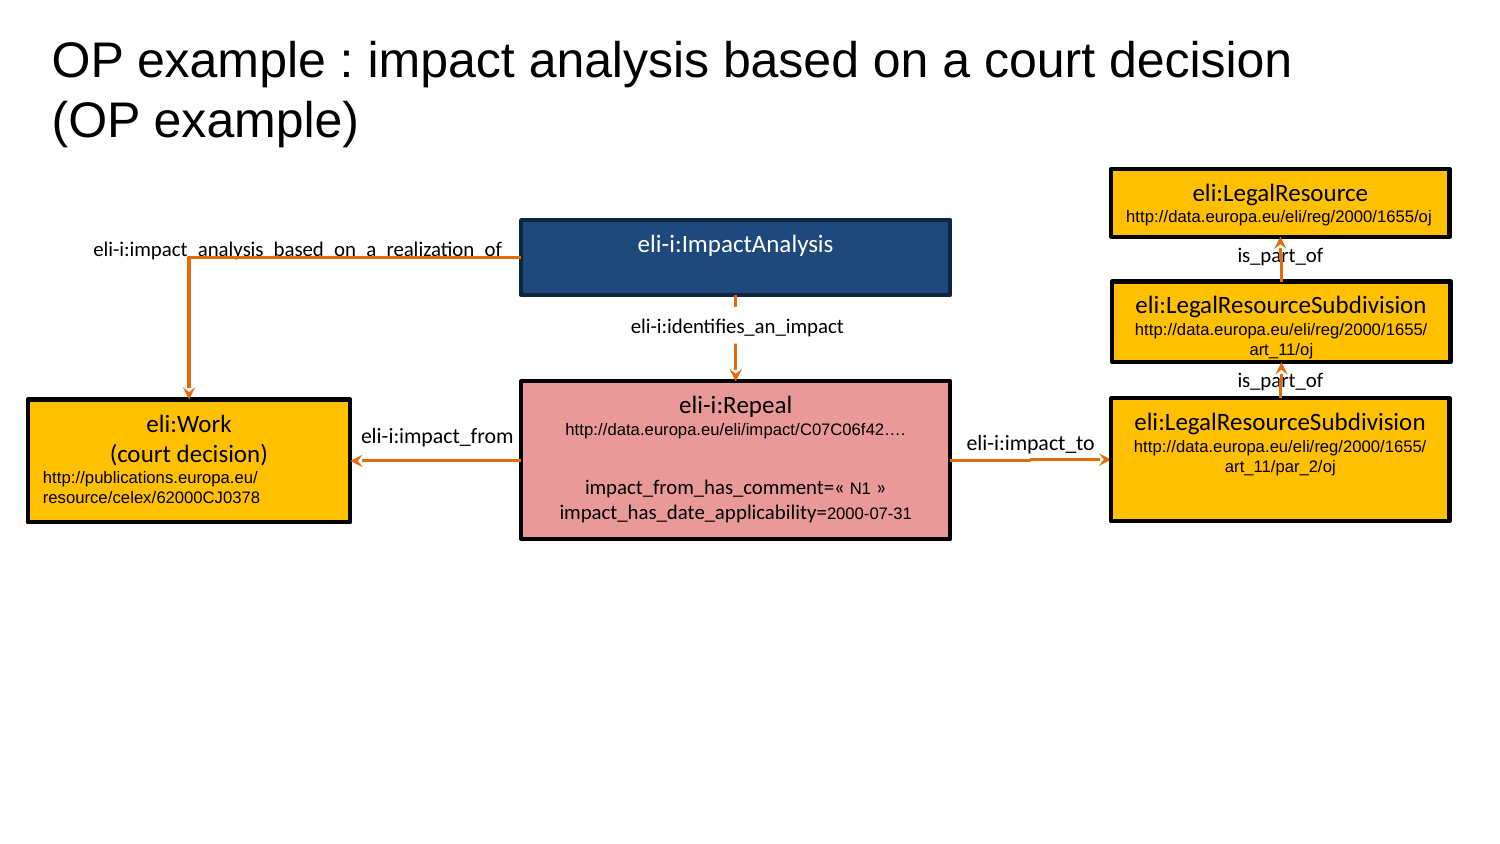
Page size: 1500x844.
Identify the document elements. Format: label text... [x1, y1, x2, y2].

text_box eli-i:impact_to [949, 415, 1111, 459]
text_box eli:Work (court decision) http://publications.europa.eu/resource/celex/62000CJ0378 [27, 399, 351, 523]
text_box is_part_of [1188, 354, 1372, 405]
text_box eli:LegalResourceSubdivision http://data.europa.eu/eli/reg/2000/1655/art_11/par_2/oj [1111, 398, 1450, 521]
text_box eli:LegalResourceSubdivision http://data.europa.eu/eli/reg/2000/1655/art_11/oj [1112, 281, 1451, 363]
text_box eli-i:identifies_an_impact [607, 306, 868, 344]
text_box is_part_of [1188, 229, 1372, 280]
text_box eli-i:impact_analysis_based_on_a_realization_of [78, 228, 541, 268]
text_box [188, 257, 522, 400]
text_box eli-i:ImpactAnalysis [521, 220, 951, 295]
text_box eli-i:impact_from [339, 408, 536, 461]
text_box eli-i:Repeal http://data.europa.eu/eli/impact/C07C06f42…. impact_from_has_comment=« N1 » impact_has_date_applicability=2000-07-31 [521, 381, 951, 540]
text_box eli:LegalResource http://data.europa.eu/eli/reg/2000/1655/oj [1111, 168, 1450, 237]
text_box OP example : impact analysis based on a court decision (OP example) [36, 20, 1328, 191]
